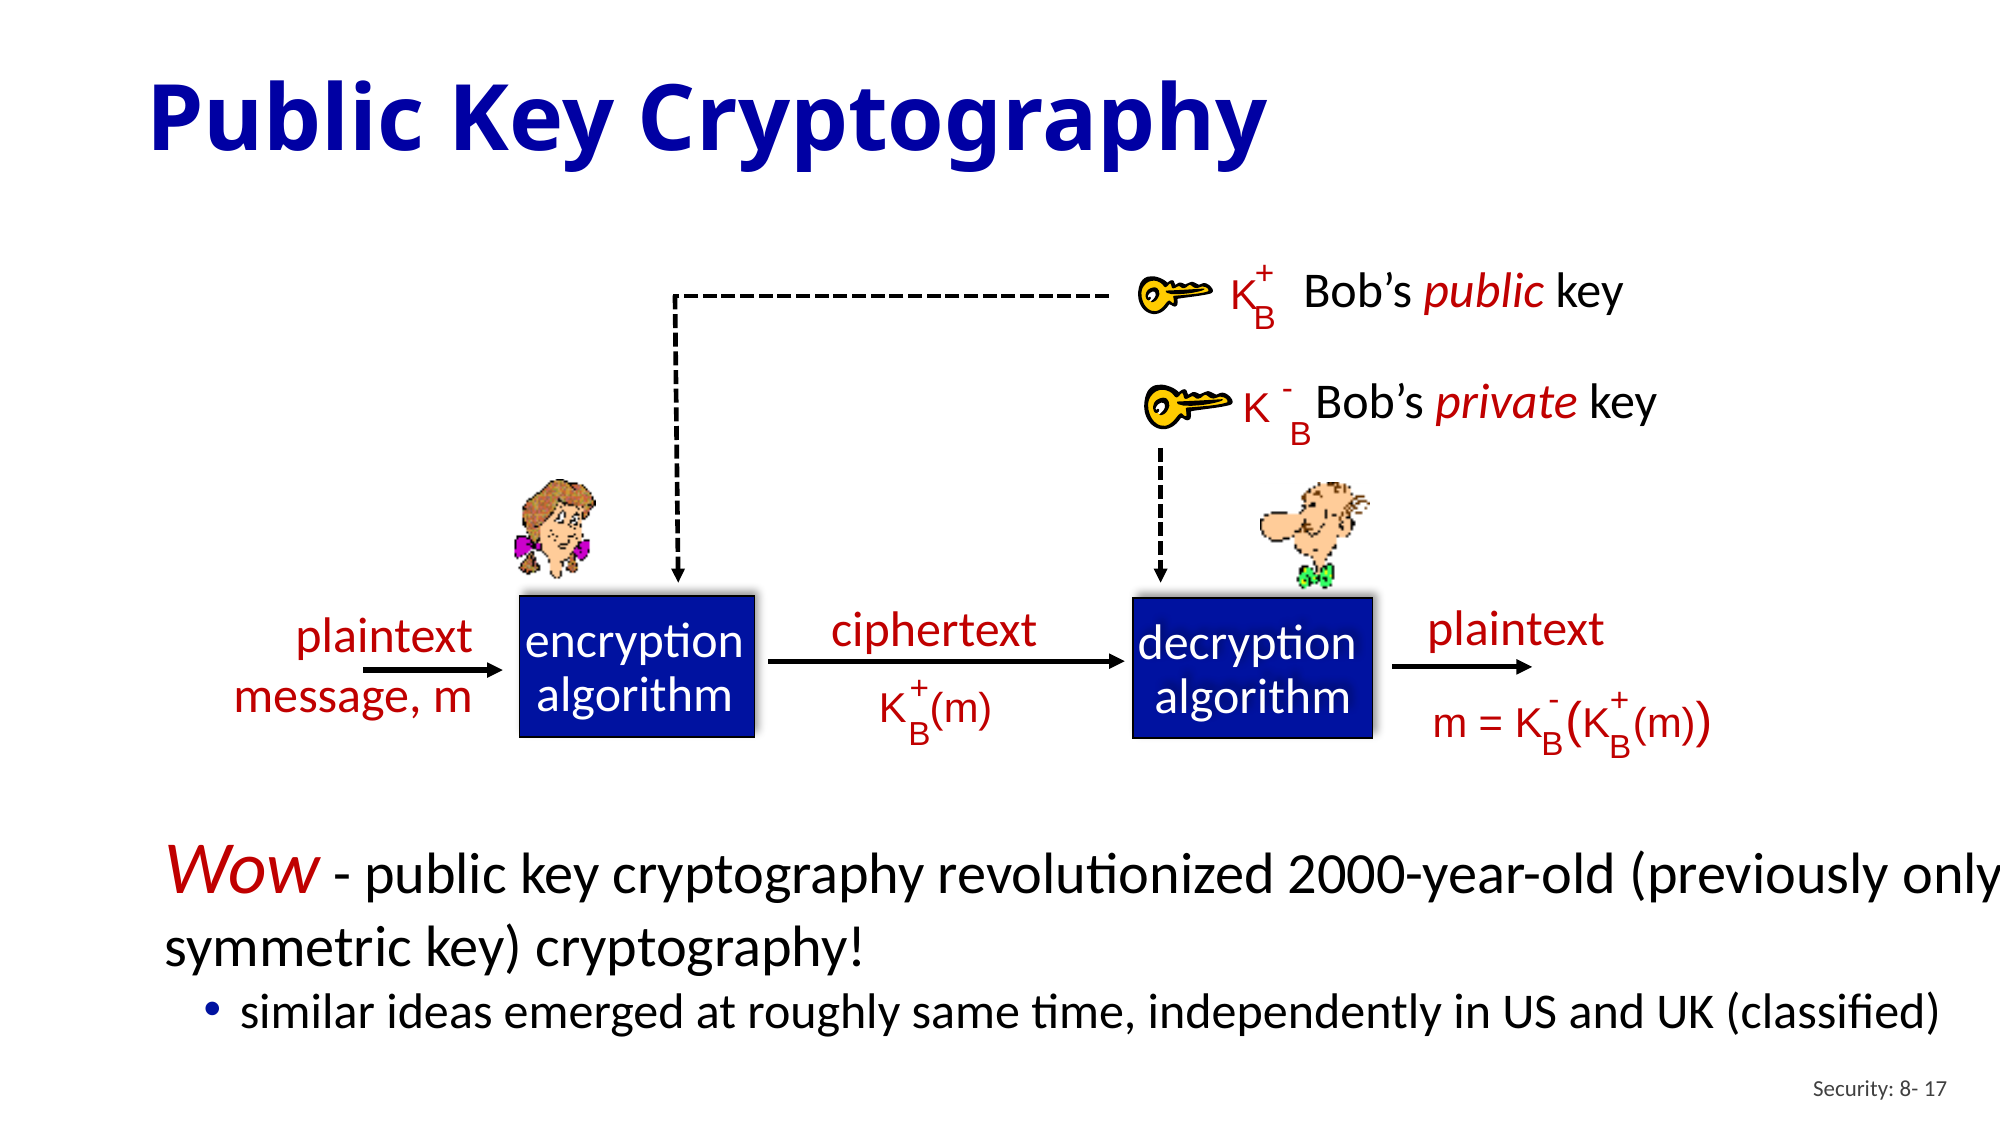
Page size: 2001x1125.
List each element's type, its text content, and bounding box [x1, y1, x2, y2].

picture [511, 479, 596, 583]
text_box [1143, 358, 1820, 583]
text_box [1417, 669, 1728, 774]
title Public Key Cryptography [131, 47, 1856, 195]
picture [1260, 583, 1370, 594]
text_box Wow - public key cryptography revolutionized 2000-year-old (previously only symmetric key) cryptography! similar ideas emerged at roughly same time, independently in US and UK (classified) [149, 810, 2000, 1046]
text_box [673, 243, 1738, 583]
text_box plaintext message, m [218, 594, 488, 730]
text_box plaintext [1412, 588, 1620, 663]
text_box encryption algorithm [509, 607, 759, 730]
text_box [814, 588, 1054, 761]
text_box [1133, 732, 1373, 739]
slide_number Security: 8- 17 [1512, 1056, 1963, 1117]
text_box decryption algorithm [1122, 608, 1383, 732]
text_box [519, 730, 755, 737]
text_box [519, 595, 755, 607]
